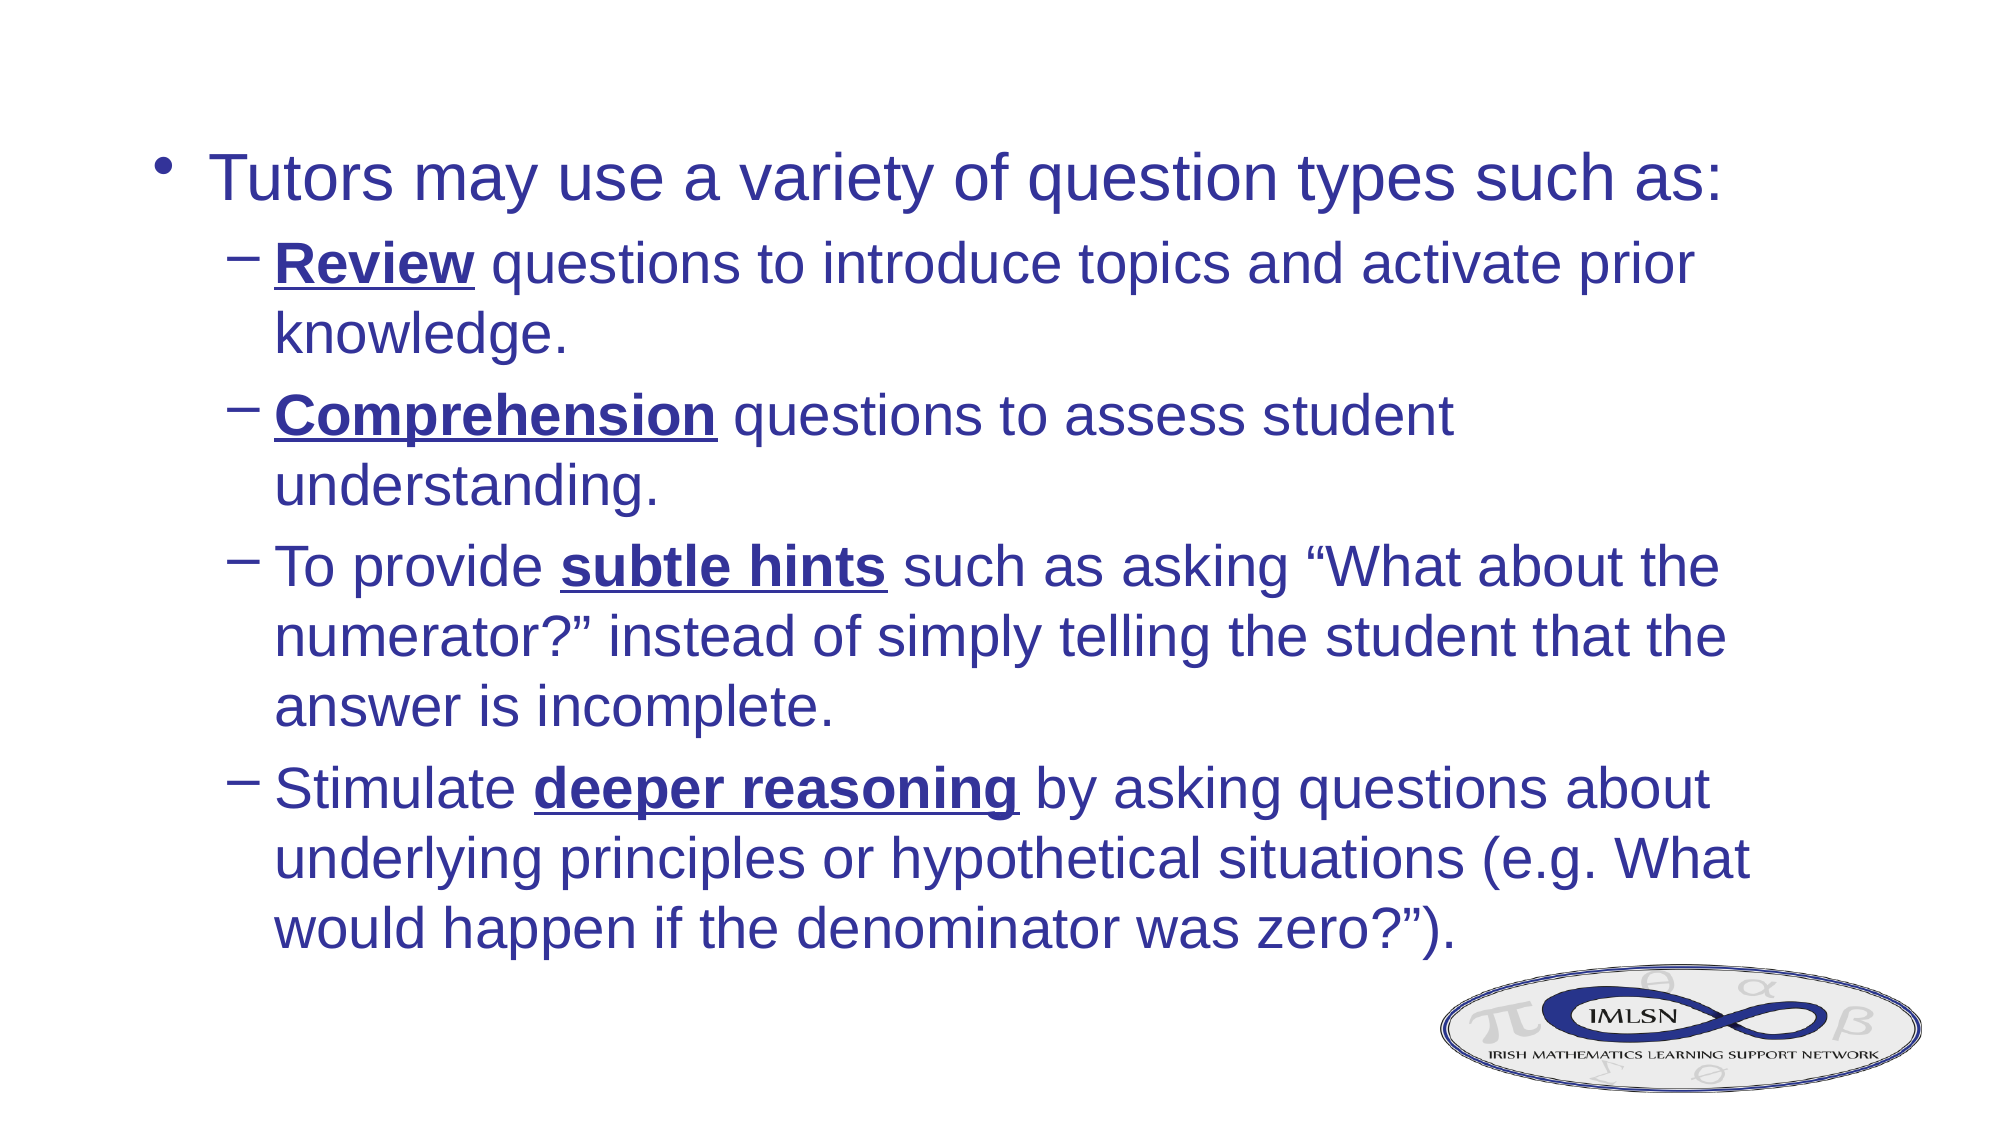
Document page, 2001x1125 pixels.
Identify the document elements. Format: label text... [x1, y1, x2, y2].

list Tutors may use a variety of question types such as: Review questions to introduce topics and activate prior knowledge. Comprehension questions to assess student understanding. To provide subtle hints such as asking “What about the numerator?” instead of simply telling the student that the answer is incomplete. Stimulate deeper reasoning by asking questions about underlying principles or hypothetical situations (e.g. What would happen if the denominator was zero?”). [137, 126, 1863, 1014]
picture [1440, 964, 1922, 1093]
